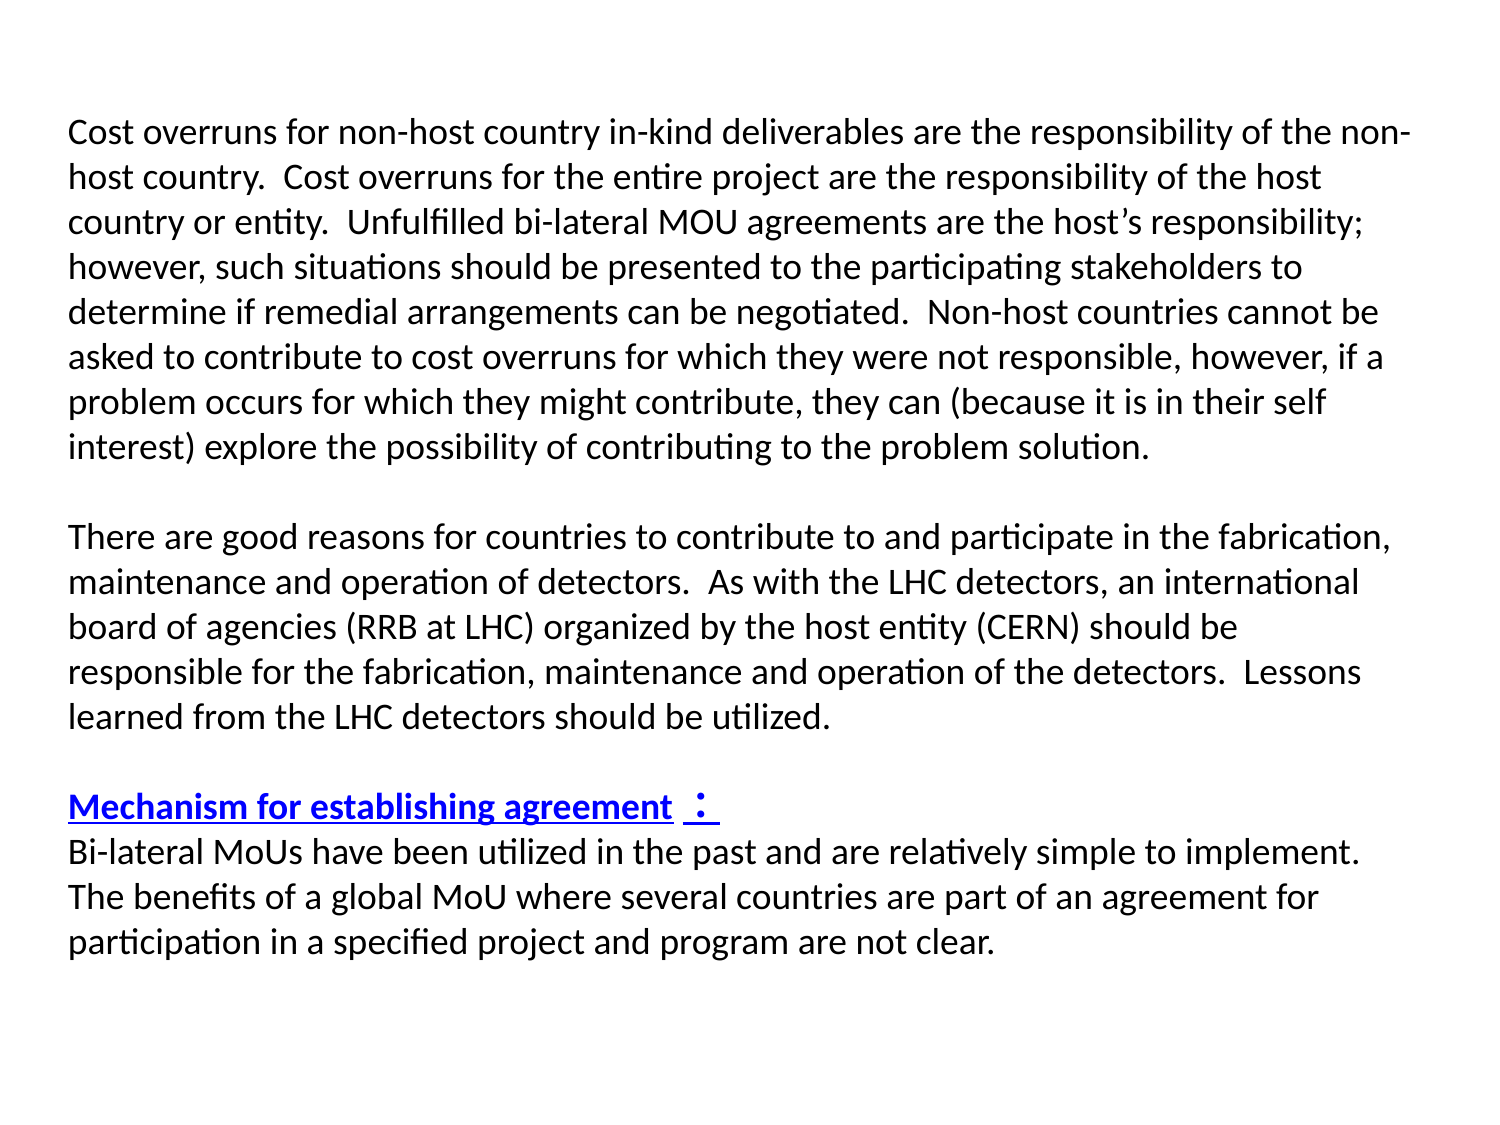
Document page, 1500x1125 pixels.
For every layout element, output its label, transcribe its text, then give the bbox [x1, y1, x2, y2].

text_box Cost overruns for non-host country in-kind deliverables are the responsibility of the non-host country. Cost overruns for the entire project are the responsibility of the host country or entity. Unfulfilled bi-lateral MOU agreements are the host’s responsibility; however, such situations should be presented to the participating stakeholders to determine if remedial arrangements can be negotiated. Non-host countries cannot be asked to contribute to cost overruns for which they were not responsible, however, if a problem occurs for which they might contribute, they can (because it is in their self interest) explore the possibility of contributing to the problem solution. There are good reasons for countries to contribute to and participate in the fabrication, maintenance and operation of detectors. As with the LHC detectors, an international board of agencies (RRB at LHC) organized by the host entity (CERN) should be responsible for the fabrication, maintenance and operation of the detectors. Lessons learned from the LHC detectors should be utilized. Mechanism for establishing agreement： Bi-lateral MoUs have been utilized in the past and are relatively simple to implement. The benefits of a global MoU where several countries are part of an agreement for participation in a specified project and program are not clear. [53, 54, 1436, 1015]
